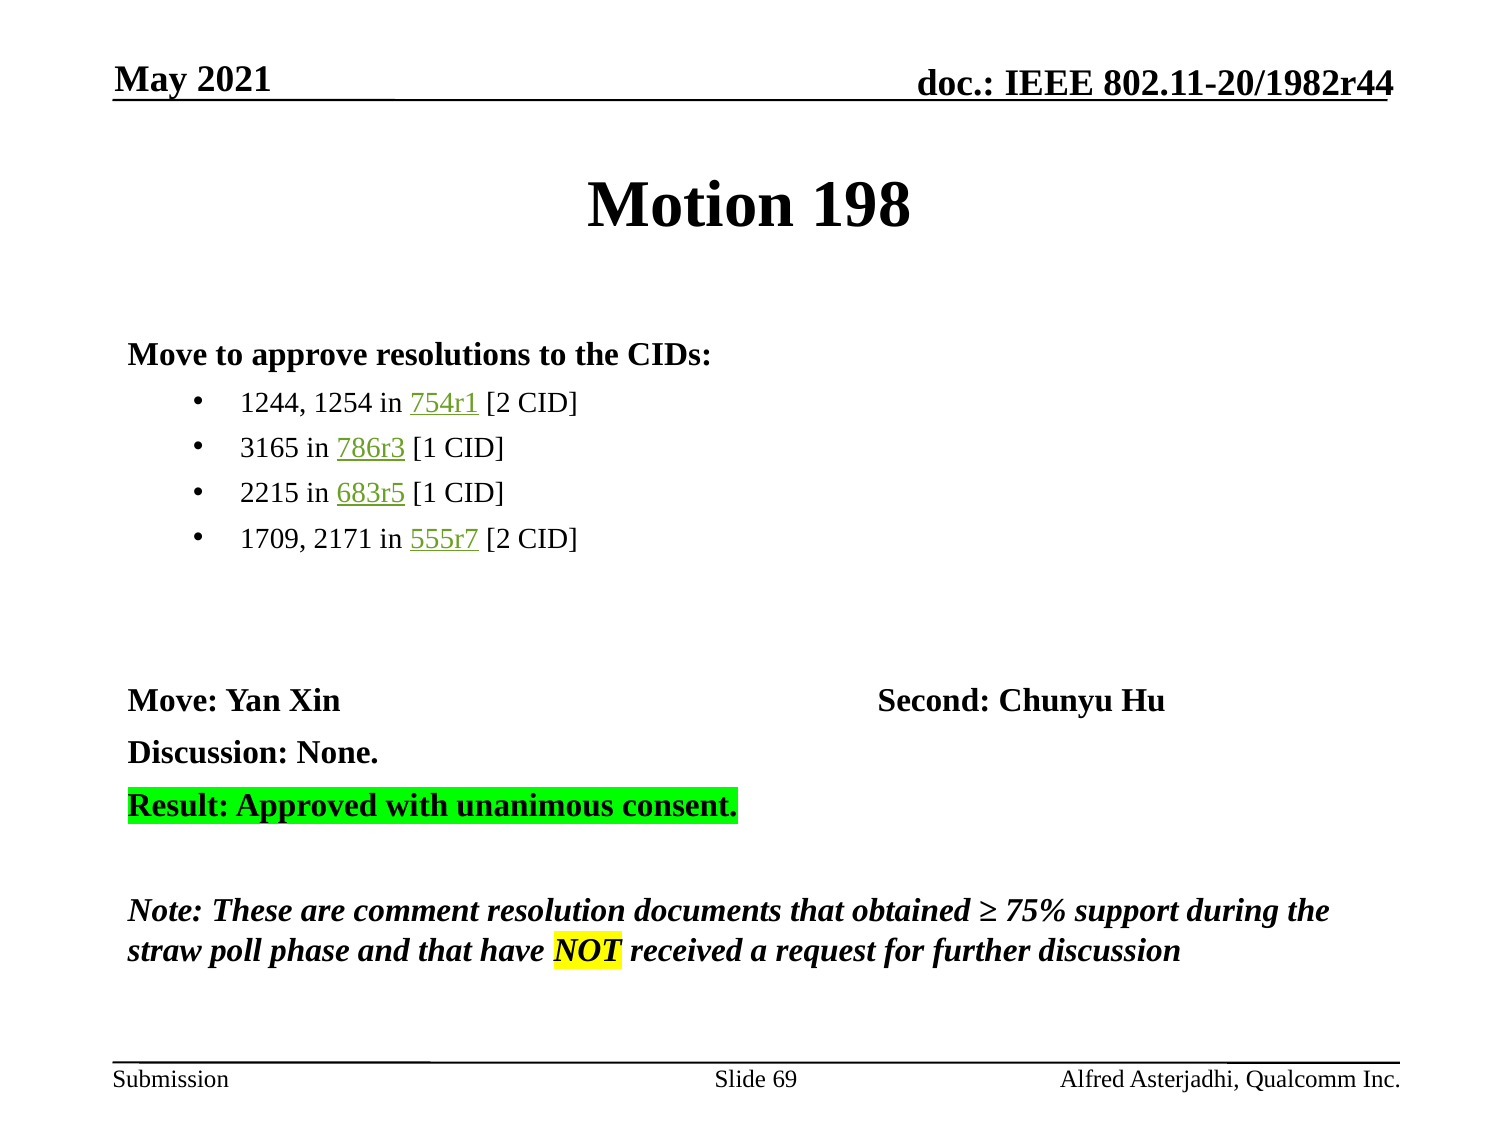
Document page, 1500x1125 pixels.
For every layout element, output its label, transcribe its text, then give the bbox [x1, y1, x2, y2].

list Move to approve resolutions to the CIDs: 1244, 1254 in 754r1 [2 CID] 3165 in 786r3 [1 CID] 2215 in 683r5 [1 CID] 1709, 2171 in 555r7 [2 CID] Move: Yan Xin Second: Chunyu Hu Discussion: None. Result: Approved with unanimous consent. Note: These are comment resolution documents that obtained ≥ 75% support during the straw poll phase and that have NOT received a request for further discussion [112, 324, 1388, 1000]
slide_number Slide 69 [712, 1061, 800, 1123]
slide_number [114, 54, 423, 100]
title Motion 198 [112, 112, 1388, 288]
footer Alfred Asterjadhi, Qualcomm Inc. [878, 1061, 1402, 1093]
